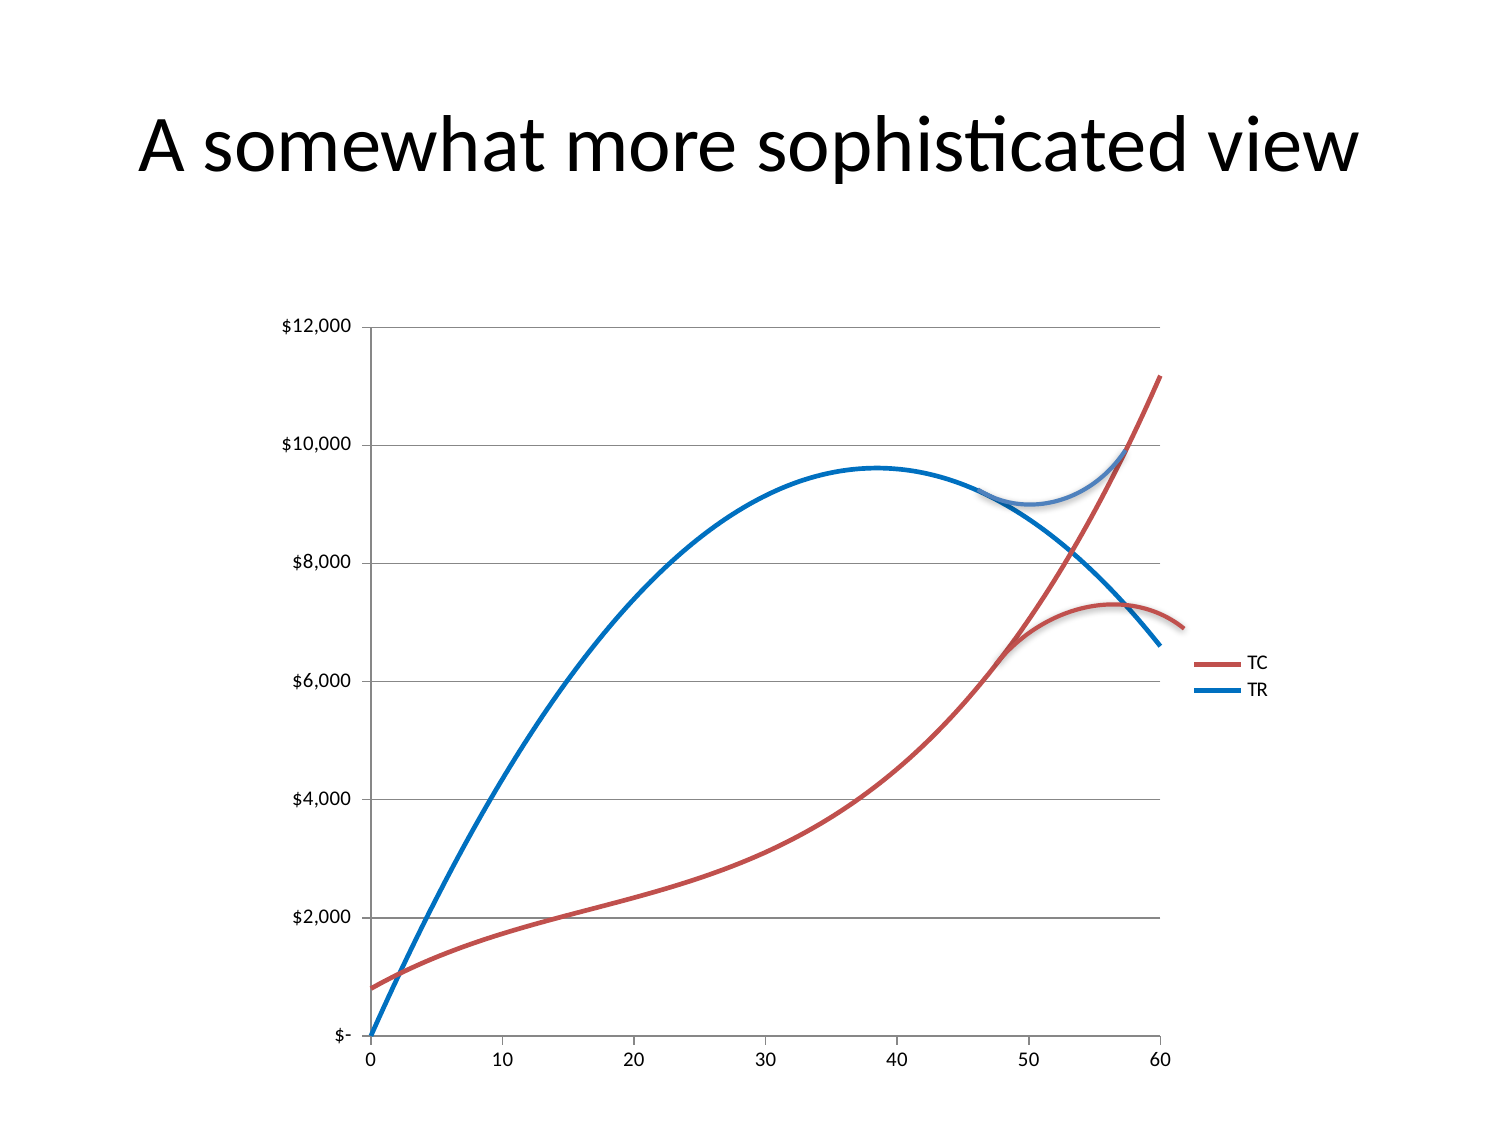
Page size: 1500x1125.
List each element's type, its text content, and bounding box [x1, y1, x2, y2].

title A somewhat more sophisticated view [75, 45, 1425, 233]
chart [265, 255, 1288, 1101]
